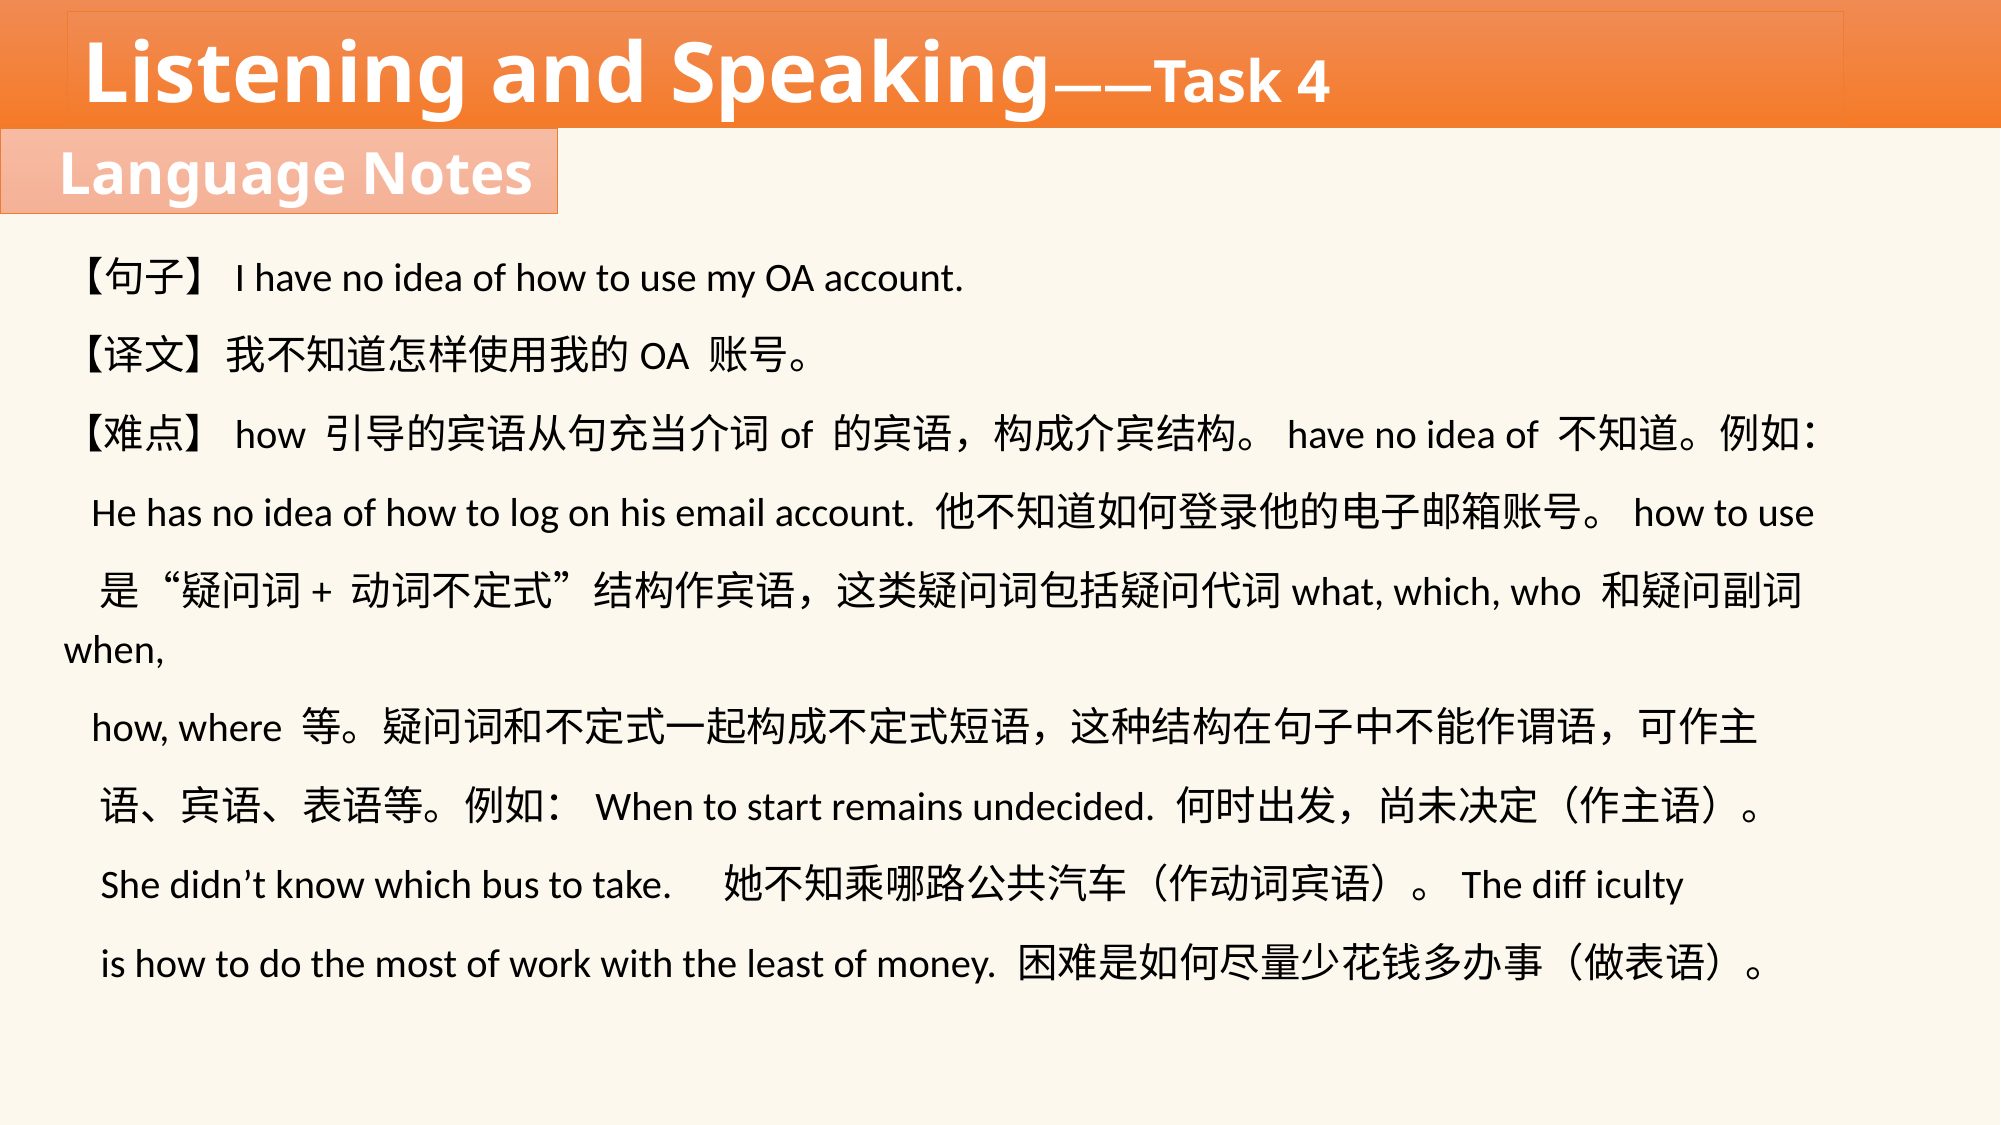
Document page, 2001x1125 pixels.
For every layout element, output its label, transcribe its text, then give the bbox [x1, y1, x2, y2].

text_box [0, 0, 2000, 128]
list 【句子】I have no idea of how to use my OA account. 【译文】我不知道怎样使用我的OA 账号。 【难点】how 引导的宾语从句充当介词of 的宾语，构成介宾结构。have no idea of 不知道。例如： He has no idea of how to log on his email account. 他不知道如何登录他的电子邮箱账号。how to use 是“疑问词+ 动词不定式”结构作宾语，这类疑问词包括疑问代词what, which, who 和疑问副词when, how, where 等。疑问词和不定式一起构成不定式短语，这种结构在句子中不能作谓语，可作主 语、宾语、表语等。例如：When to start remains undecided. 何时出发，尚未决定（作主语）。 She didn’t know which bus to take. 她不知乘哪路公共汽车（作动词宾语）。The diff iculty is how to do the most of work with the least of money. 困难是如何尽量少花钱多办事（做表语）。 [48, 233, 1868, 1094]
text_box Language Notes [0, 128, 558, 214]
